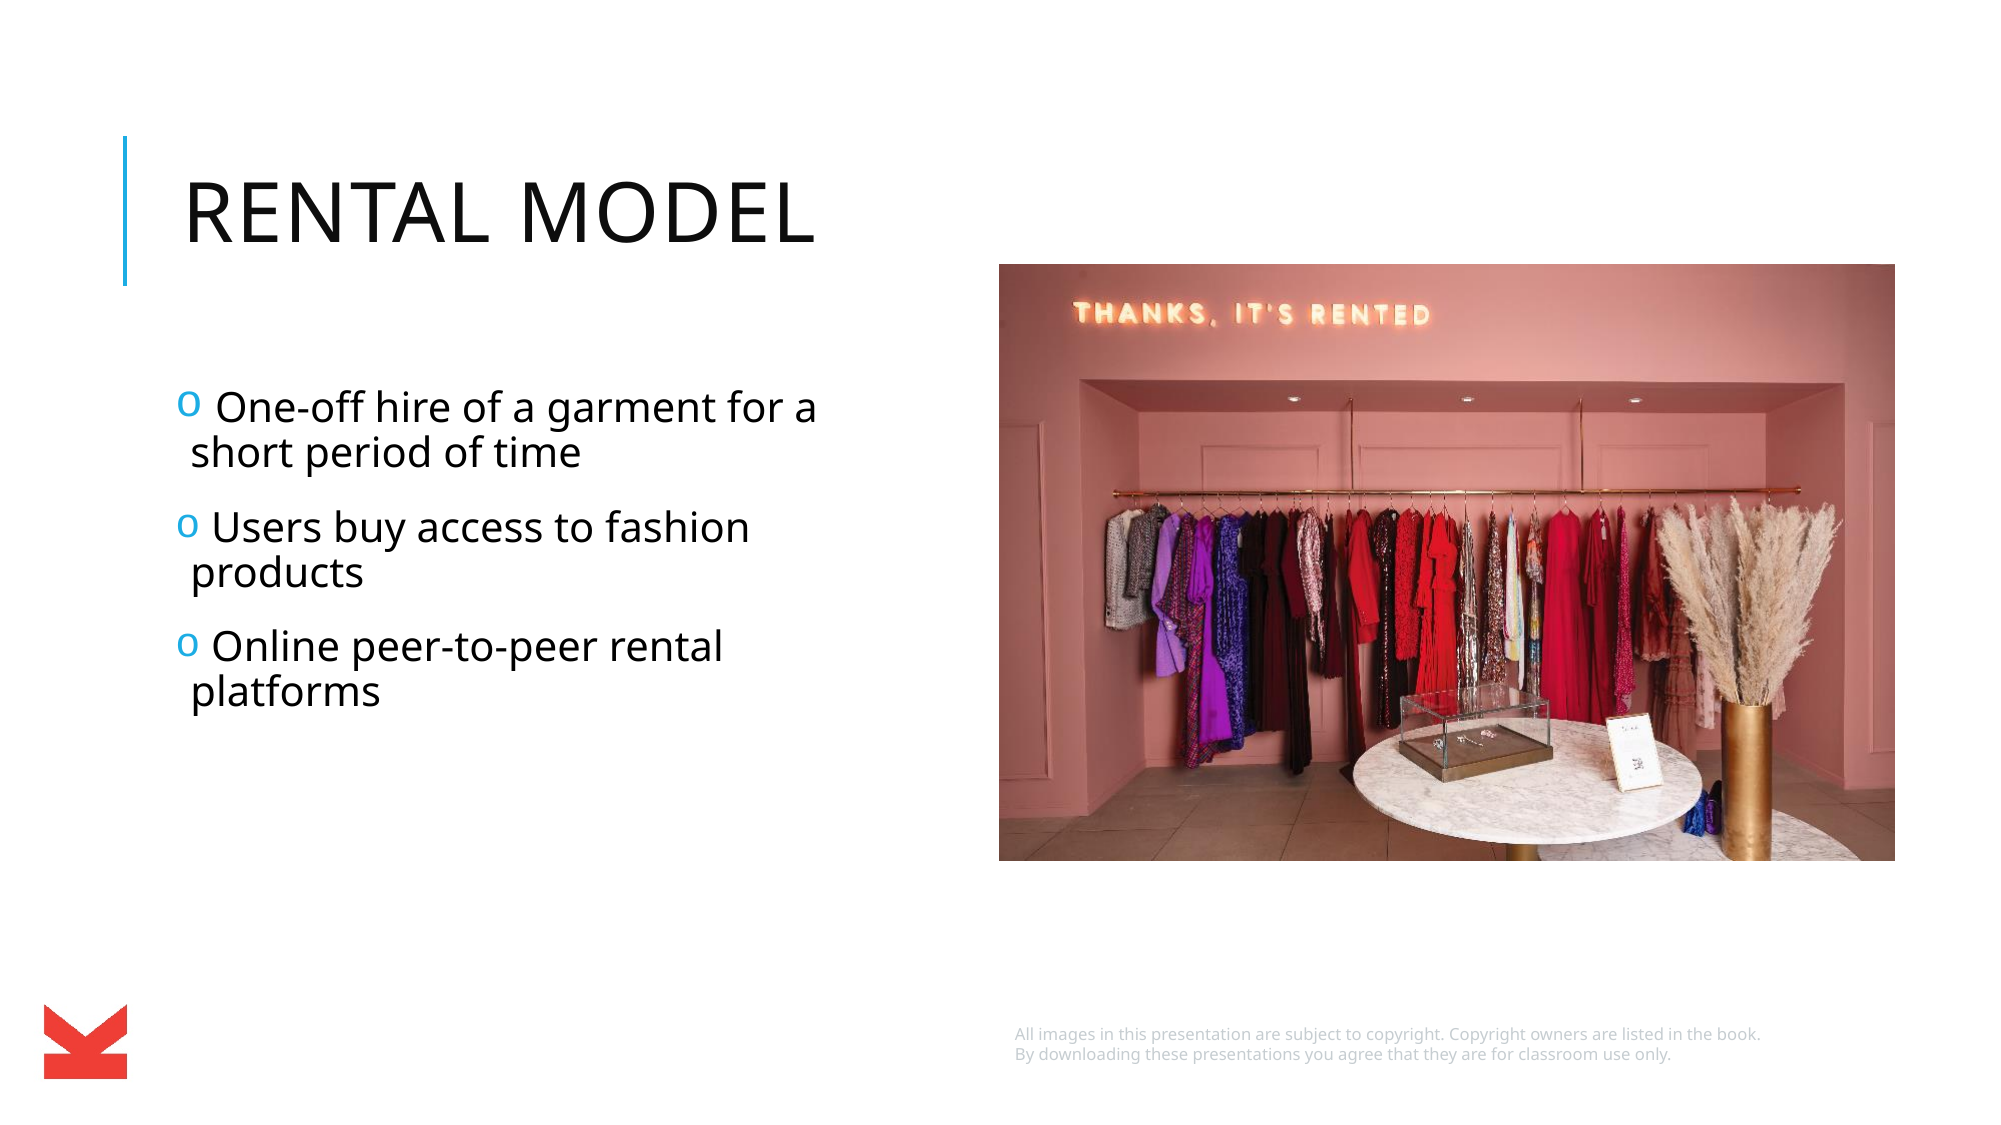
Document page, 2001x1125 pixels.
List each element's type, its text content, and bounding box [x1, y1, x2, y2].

text_box All images in this presentation are subject to copyright. Copyright owners are listed in the book. By downloading these presentations you agree that they are for classroom use only. [1000, 1016, 2000, 1072]
picture [999, 263, 1896, 861]
title Rental MODEL [168, 96, 895, 342]
list One-off hire of a garment for a short period of time Users buy access to fashion products Online peer-to-peer rental platforms [168, 375, 895, 1020]
picture [23, 982, 148, 1107]
